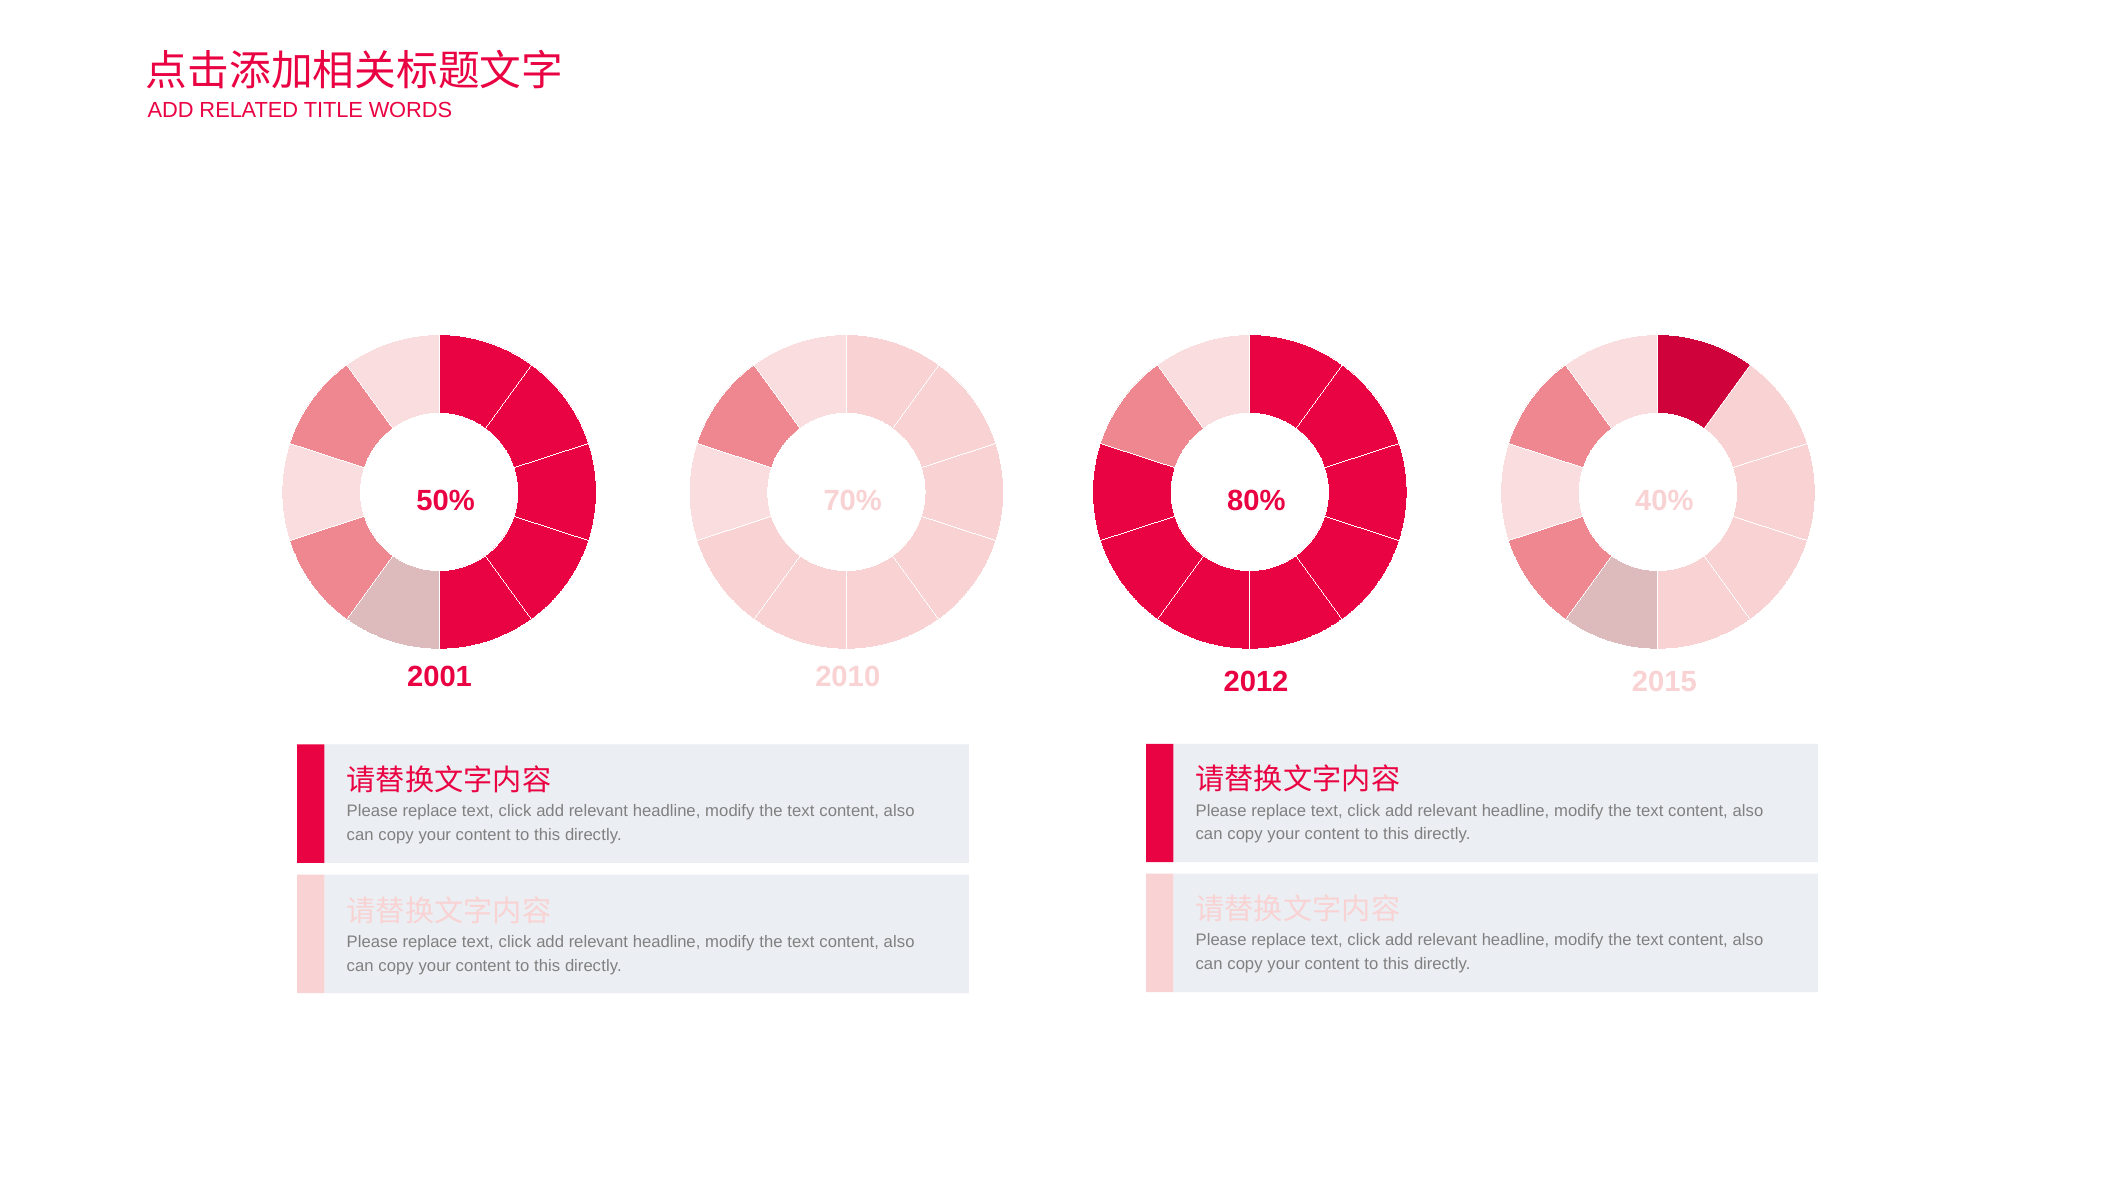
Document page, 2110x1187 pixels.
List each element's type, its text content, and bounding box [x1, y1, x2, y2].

chart [275, 318, 603, 666]
chart [682, 318, 1011, 666]
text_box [1146, 873, 1818, 993]
text_box 2012 [1223, 666, 1289, 698]
text_box 点击添加相关标题文字 [145, 43, 564, 95]
chart [1085, 318, 1414, 666]
text_box 2001 [407, 666, 473, 692]
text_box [297, 744, 969, 863]
text_box 2010 [815, 666, 881, 692]
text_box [297, 874, 969, 994]
text_box ADD RELATED TITLE WORDS [147, 96, 453, 123]
text_box 2015 [1631, 666, 1697, 698]
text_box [1146, 743, 1818, 863]
chart [1494, 318, 1822, 666]
